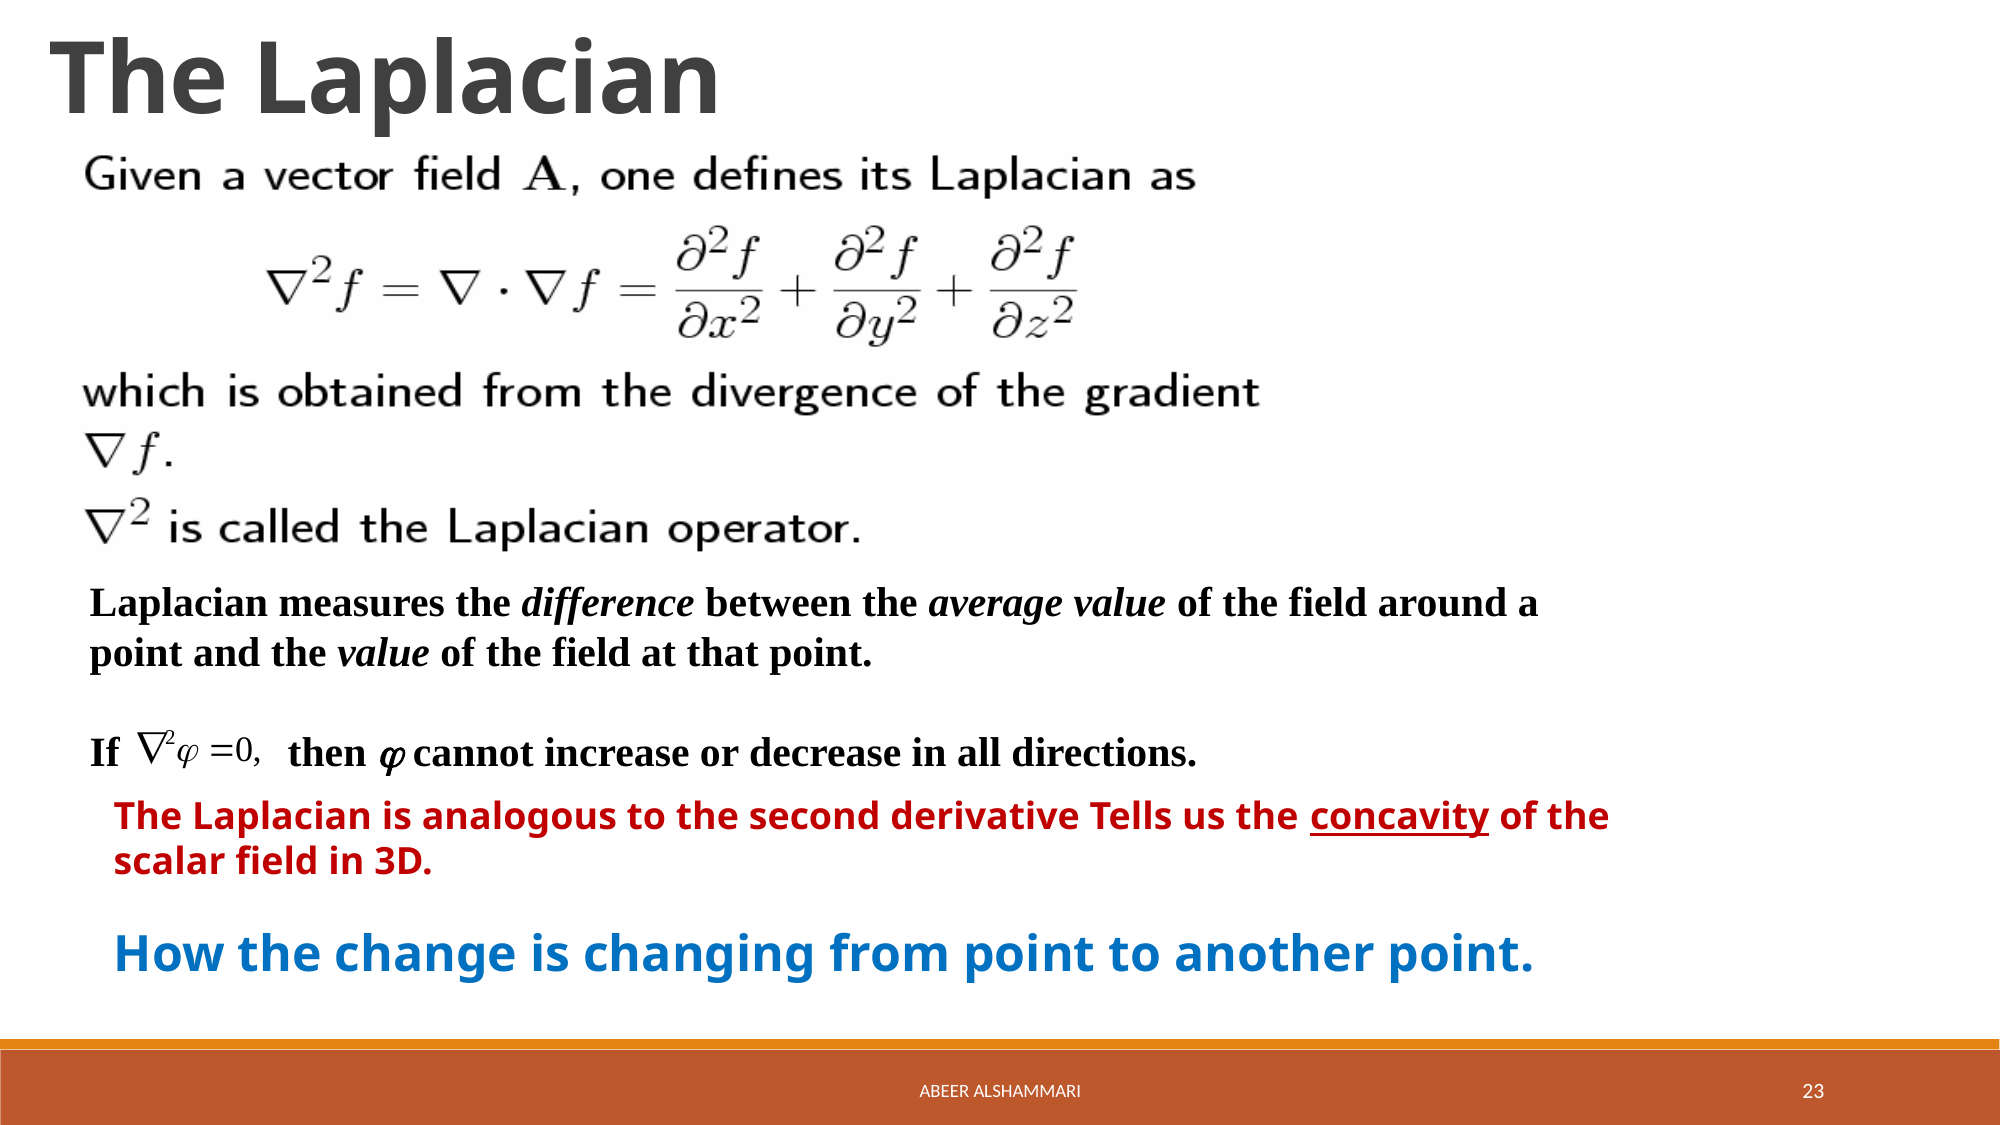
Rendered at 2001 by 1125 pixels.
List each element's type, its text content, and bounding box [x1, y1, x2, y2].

slide_number 23 [1624, 1059, 1840, 1120]
text_box How the change is changing from point to another point. [98, 914, 1674, 989]
picture [74, 142, 1267, 560]
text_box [132, 721, 269, 777]
text_box The Laplacian [33, 5, 1467, 141]
text_box Laplacian measures the difference between the average value of the field around a point and the value of the field at that point. If then j cannot increase or decrease in all directions. [74, 567, 1599, 783]
text_box The Laplacian is analogous to the second derivative Tells us the concavity of the scalar field in 3D. [98, 784, 1730, 890]
footer Abeer Alshammari [604, 1059, 1396, 1120]
